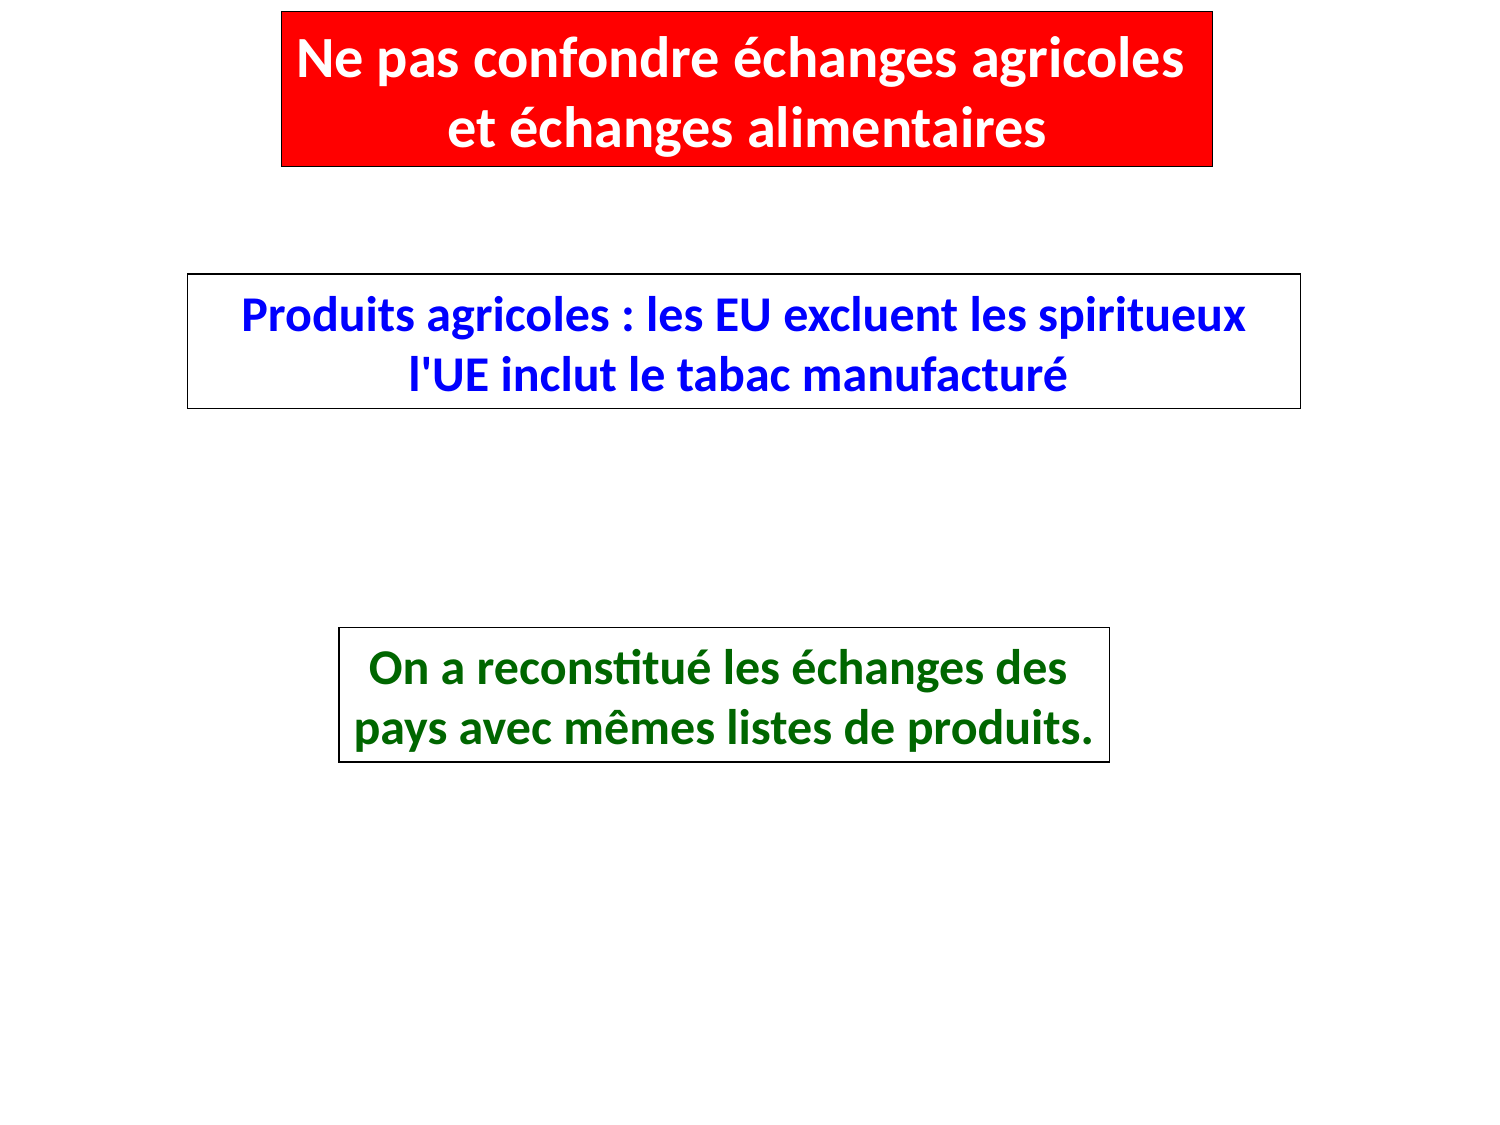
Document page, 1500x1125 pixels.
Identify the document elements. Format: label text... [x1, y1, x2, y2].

text_box On a reconstitué les échanges des pays avec mêmes listes de produits. [338, 627, 1110, 762]
text_box Ne pas confondre échanges agricoles et échanges alimentaires [281, 11, 1213, 167]
text_box Produits agricoles : les EU excluent les spiritueux l'UE inclut le tabac manufacturé [187, 273, 1301, 409]
